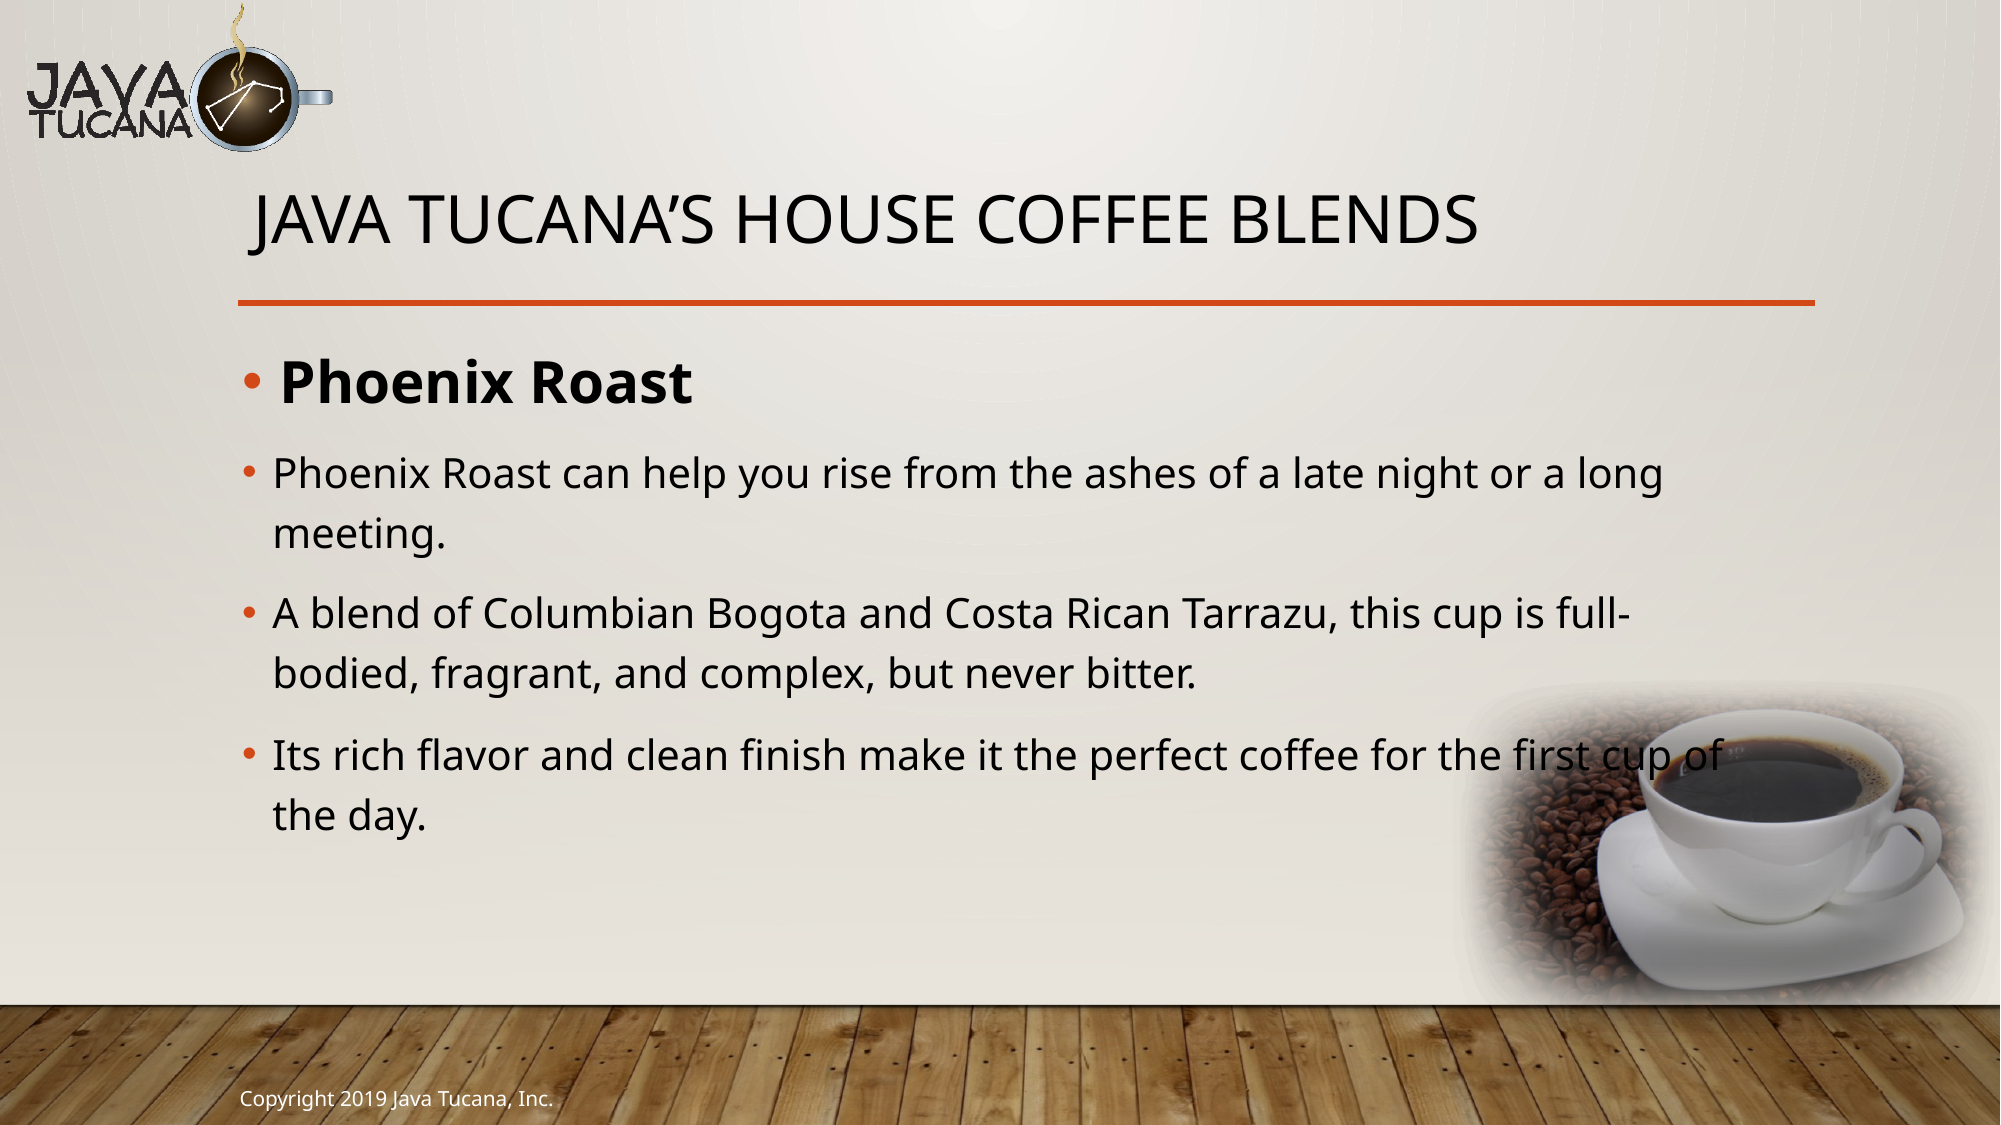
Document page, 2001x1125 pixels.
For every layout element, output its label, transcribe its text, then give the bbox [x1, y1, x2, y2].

title Java Tucana’s house coffee blends [238, 178, 1814, 305]
picture [0, 1005, 2000, 1125]
picture [13, 0, 341, 159]
list Phoenix Roast Phoenix Roast can help you rise from the ashes of a late night or a long meeting. A blend of Columbian Bogota and Costa Rican Tarrazu, this cup is full-bodied, fragrant, and complex, but never bitter. Its rich flavor and clean finish make it the perfect coffee for the first cup of the day. [227, 324, 1783, 985]
picture [1783, 767, 1906, 953]
footer Copyright 2019 Java Tucana, Inc. [224, 1074, 1199, 1125]
